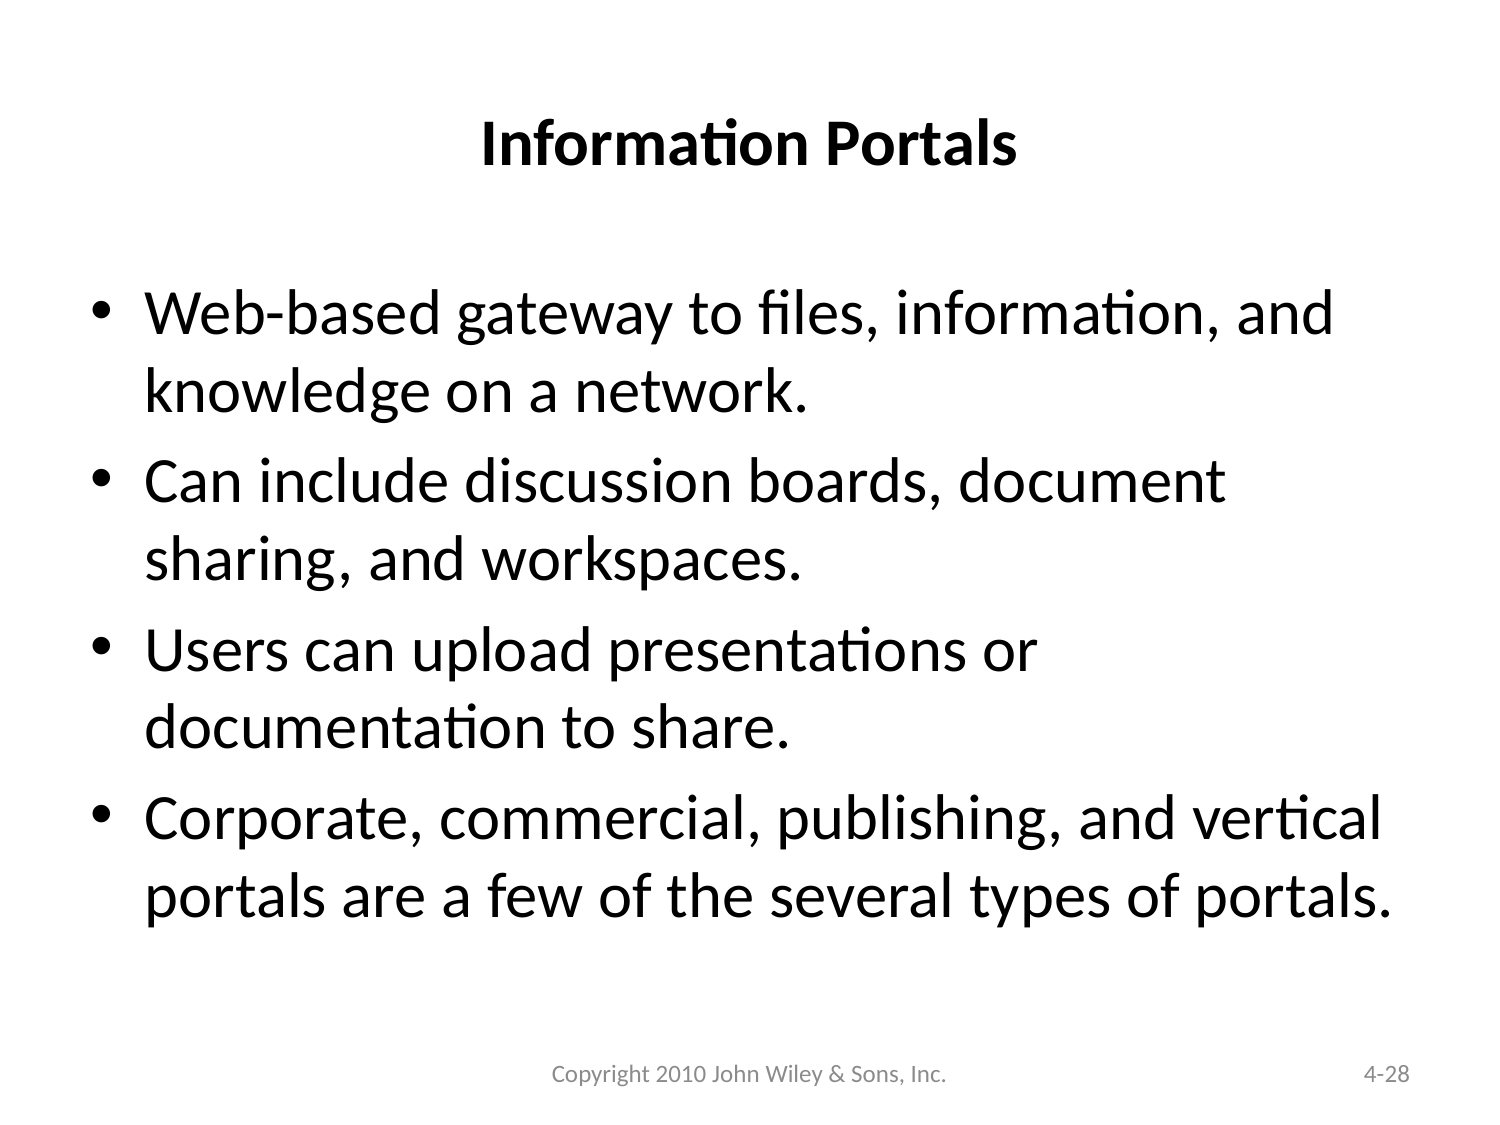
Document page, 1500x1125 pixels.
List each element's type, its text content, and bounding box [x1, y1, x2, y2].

list Web-based gateway to files, information, and knowledge on a network. Can include discussion boards, document sharing, and workspaces. Users can upload presentations or documentation to share. Corporate, commercial, publishing, and vertical portals are a few of the several types of portals. [75, 262, 1425, 1005]
slide_number 4-28 [1074, 1042, 1425, 1103]
footer Copyright 2010 John Wiley & Sons, Inc. [512, 1042, 988, 1103]
title Information Portals [75, 45, 1425, 233]
